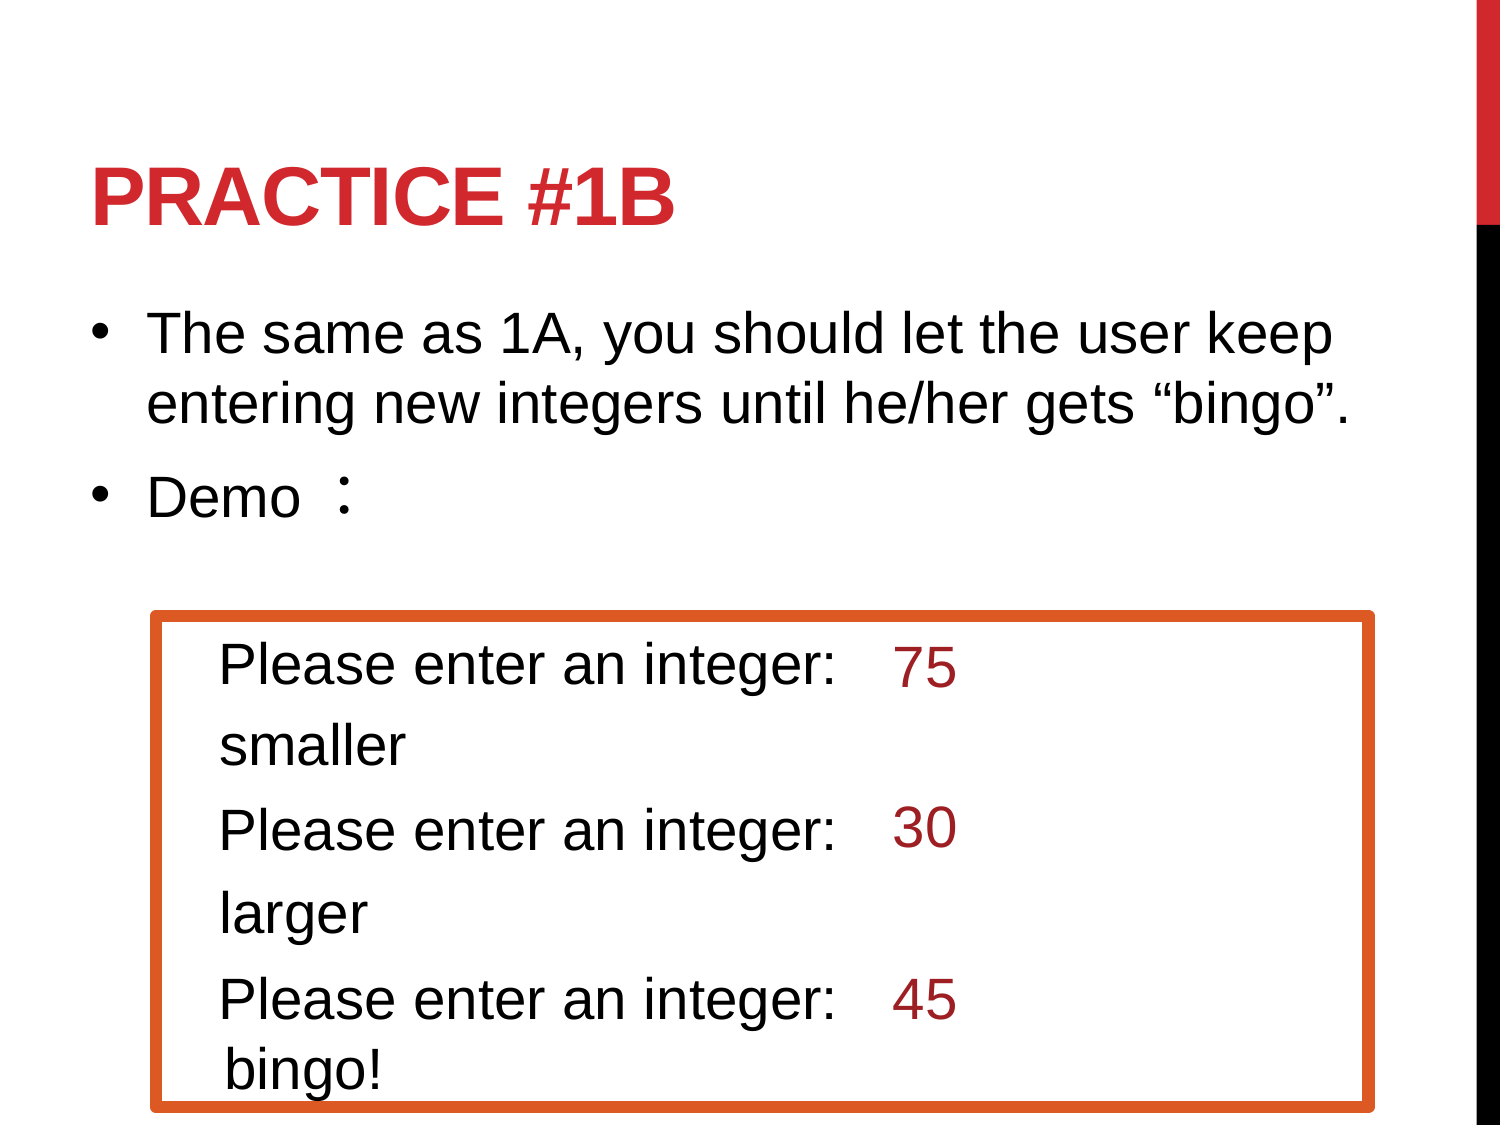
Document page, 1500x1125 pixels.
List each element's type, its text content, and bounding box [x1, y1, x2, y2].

text_box [154, 614, 1371, 1109]
text_box smaller [204, 699, 423, 785]
text_box 30 [877, 781, 973, 867]
text_box bingo! [209, 1023, 399, 1109]
list The same as 1A, you should let the user keep entering new integers until he/her gets “bingo”. Demo： [75, 287, 1369, 1064]
text_box Please enter an integer: [204, 618, 871, 704]
text_box 45 [877, 953, 973, 1039]
text_box larger [204, 867, 384, 953]
text_box Please enter an integer: [204, 785, 871, 870]
text_box Please enter an integer: [204, 953, 871, 1039]
text_box 75 [877, 621, 973, 706]
title Practice #1B [75, 25, 1025, 250]
